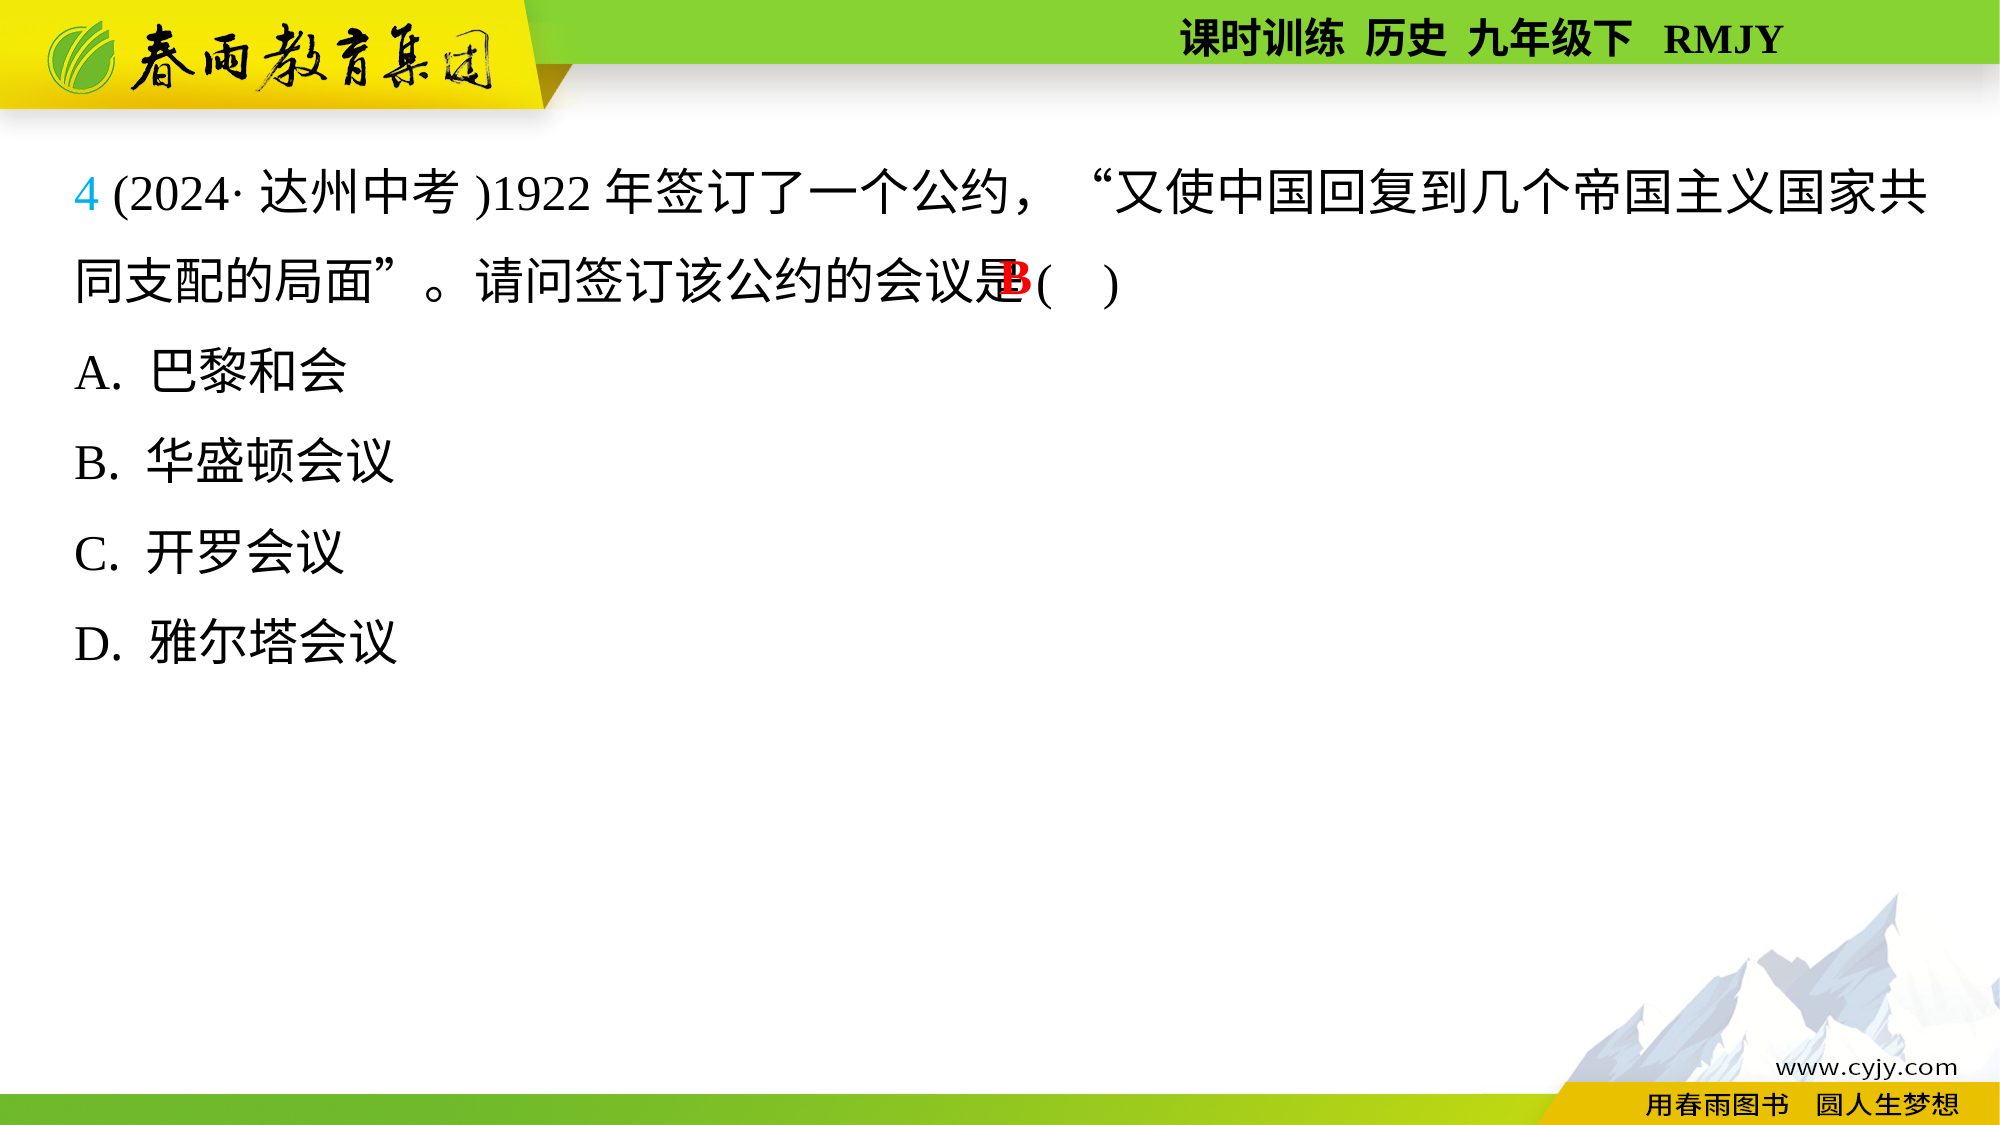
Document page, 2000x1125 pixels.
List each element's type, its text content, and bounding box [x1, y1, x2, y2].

text_box B [984, 237, 1048, 313]
list 4 (2024·达州中考)1922年签订了一个公约，“又使中国回复到几个帝国主义国家共同支配的局面”。请问签订该公约的会议是( ) A. 巴黎和会 B. 华盛顿会议 C. 开罗会议 D. 雅尔塔会议 [59, 122, 1944, 683]
picture [0, 0, 2000, 1125]
